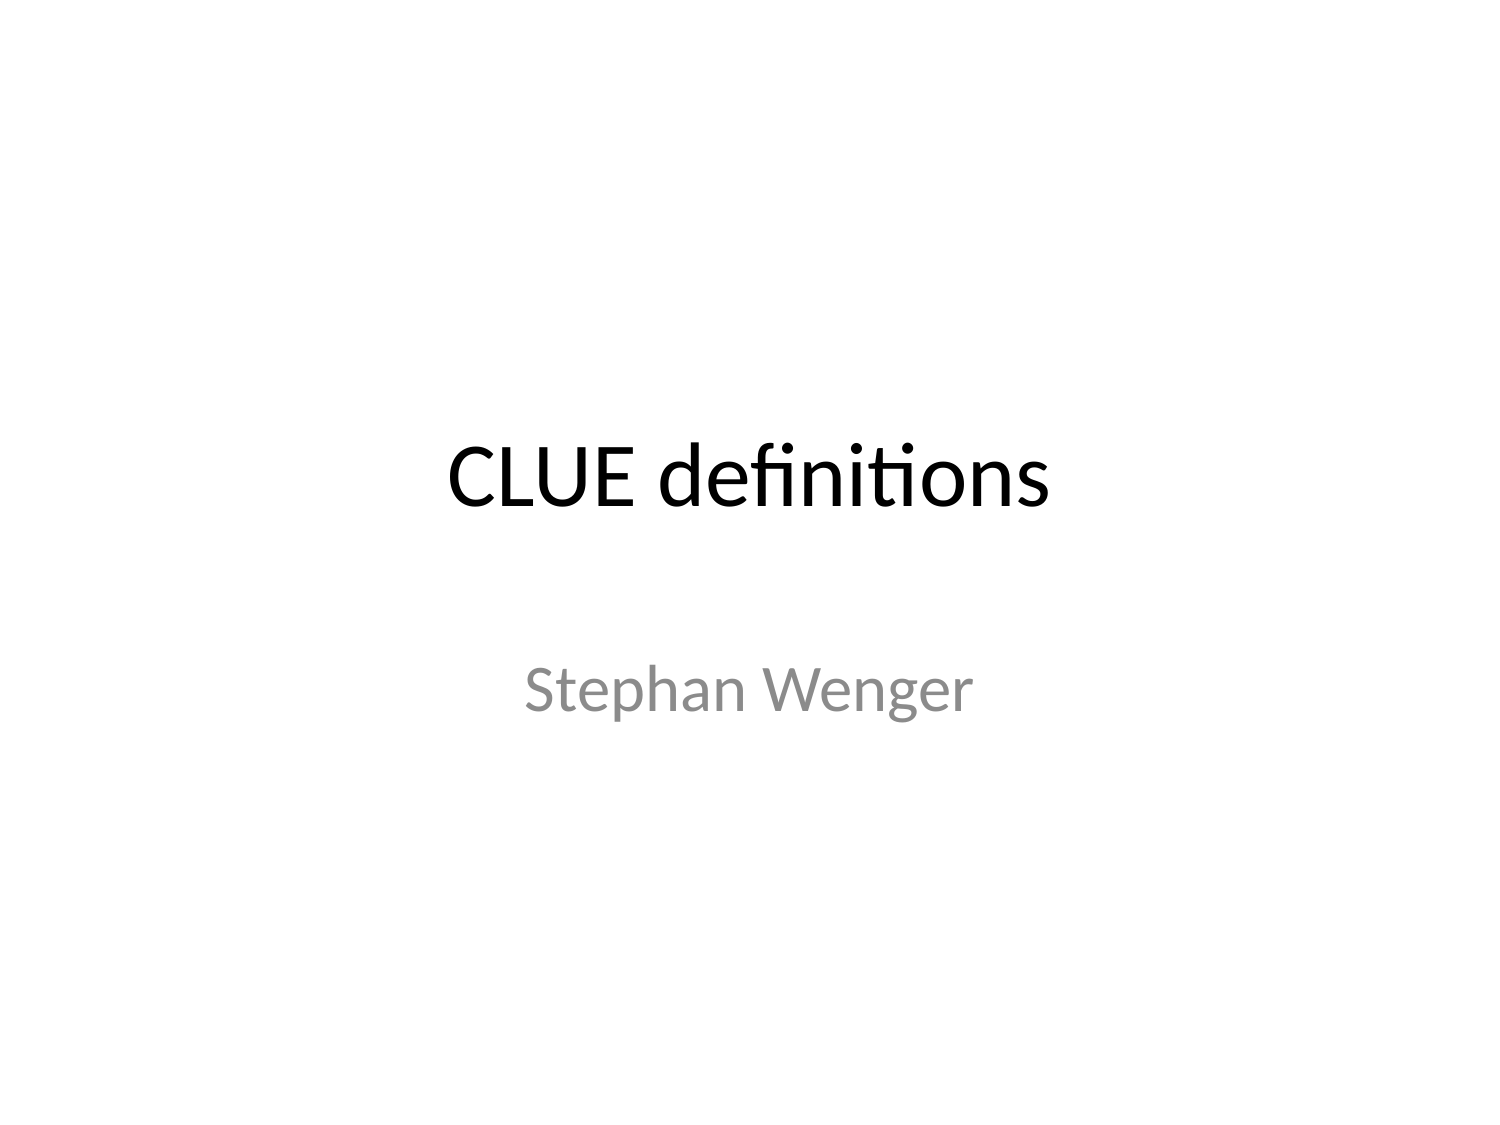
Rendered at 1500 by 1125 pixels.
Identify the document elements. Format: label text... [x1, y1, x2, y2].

subtitle Stephan Wenger [225, 637, 1275, 925]
title CLUE definitions [112, 349, 1388, 591]
